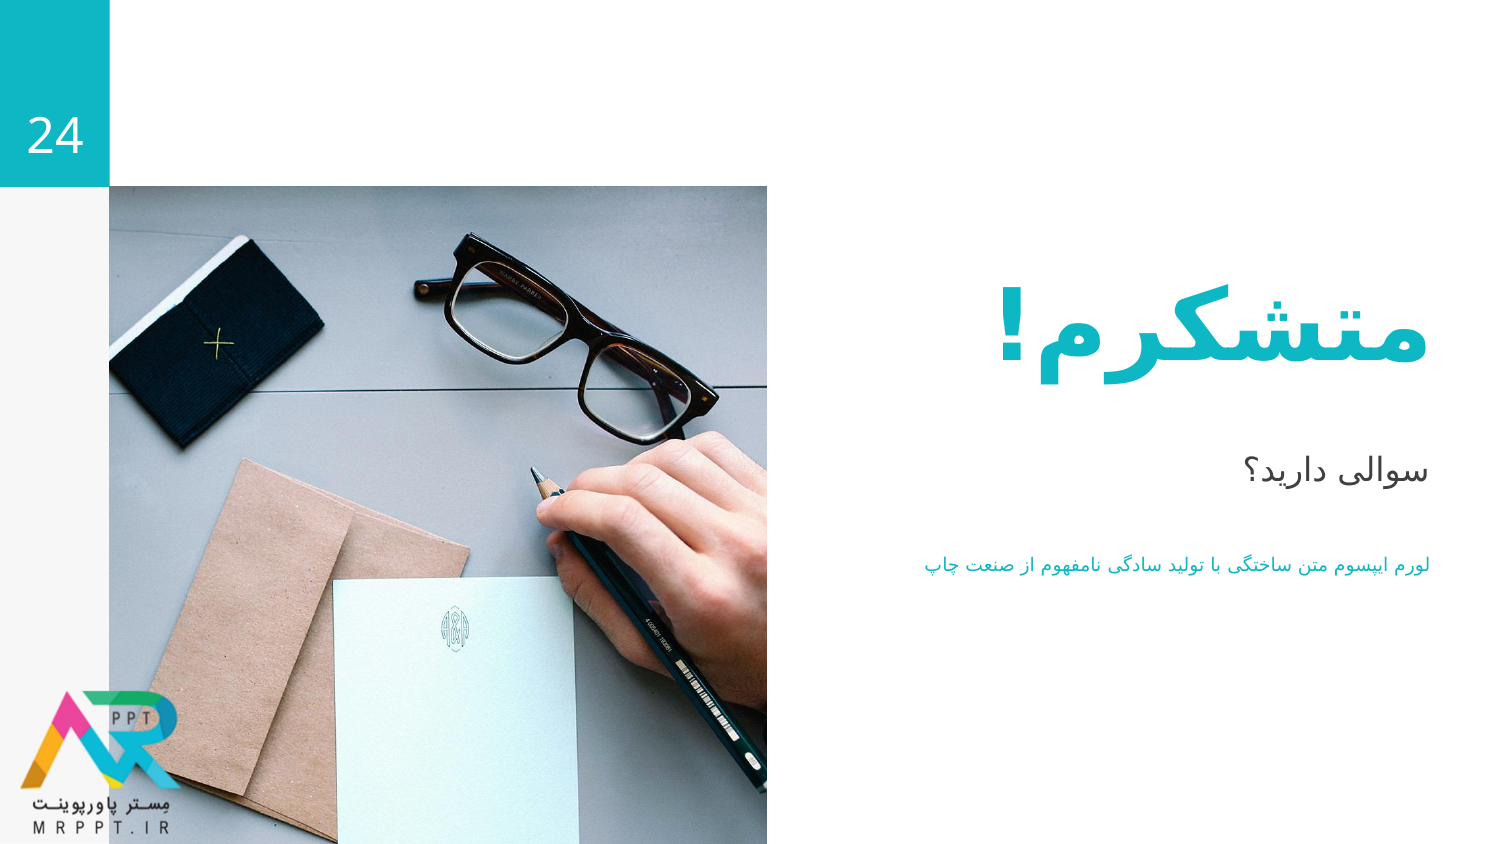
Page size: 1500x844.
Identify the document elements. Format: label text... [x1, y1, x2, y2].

slide_number 24 [0, 0, 110, 187]
text_box لورم ایپسوم متن ساختگی با تولید سادگی نامفهوم از صنعت چاپ [863, 515, 1446, 681]
picture [0, 186, 767, 844]
text_box متشکرم! [805, 245, 1449, 385]
text_box سوالی دارید؟ [805, 432, 1445, 562]
